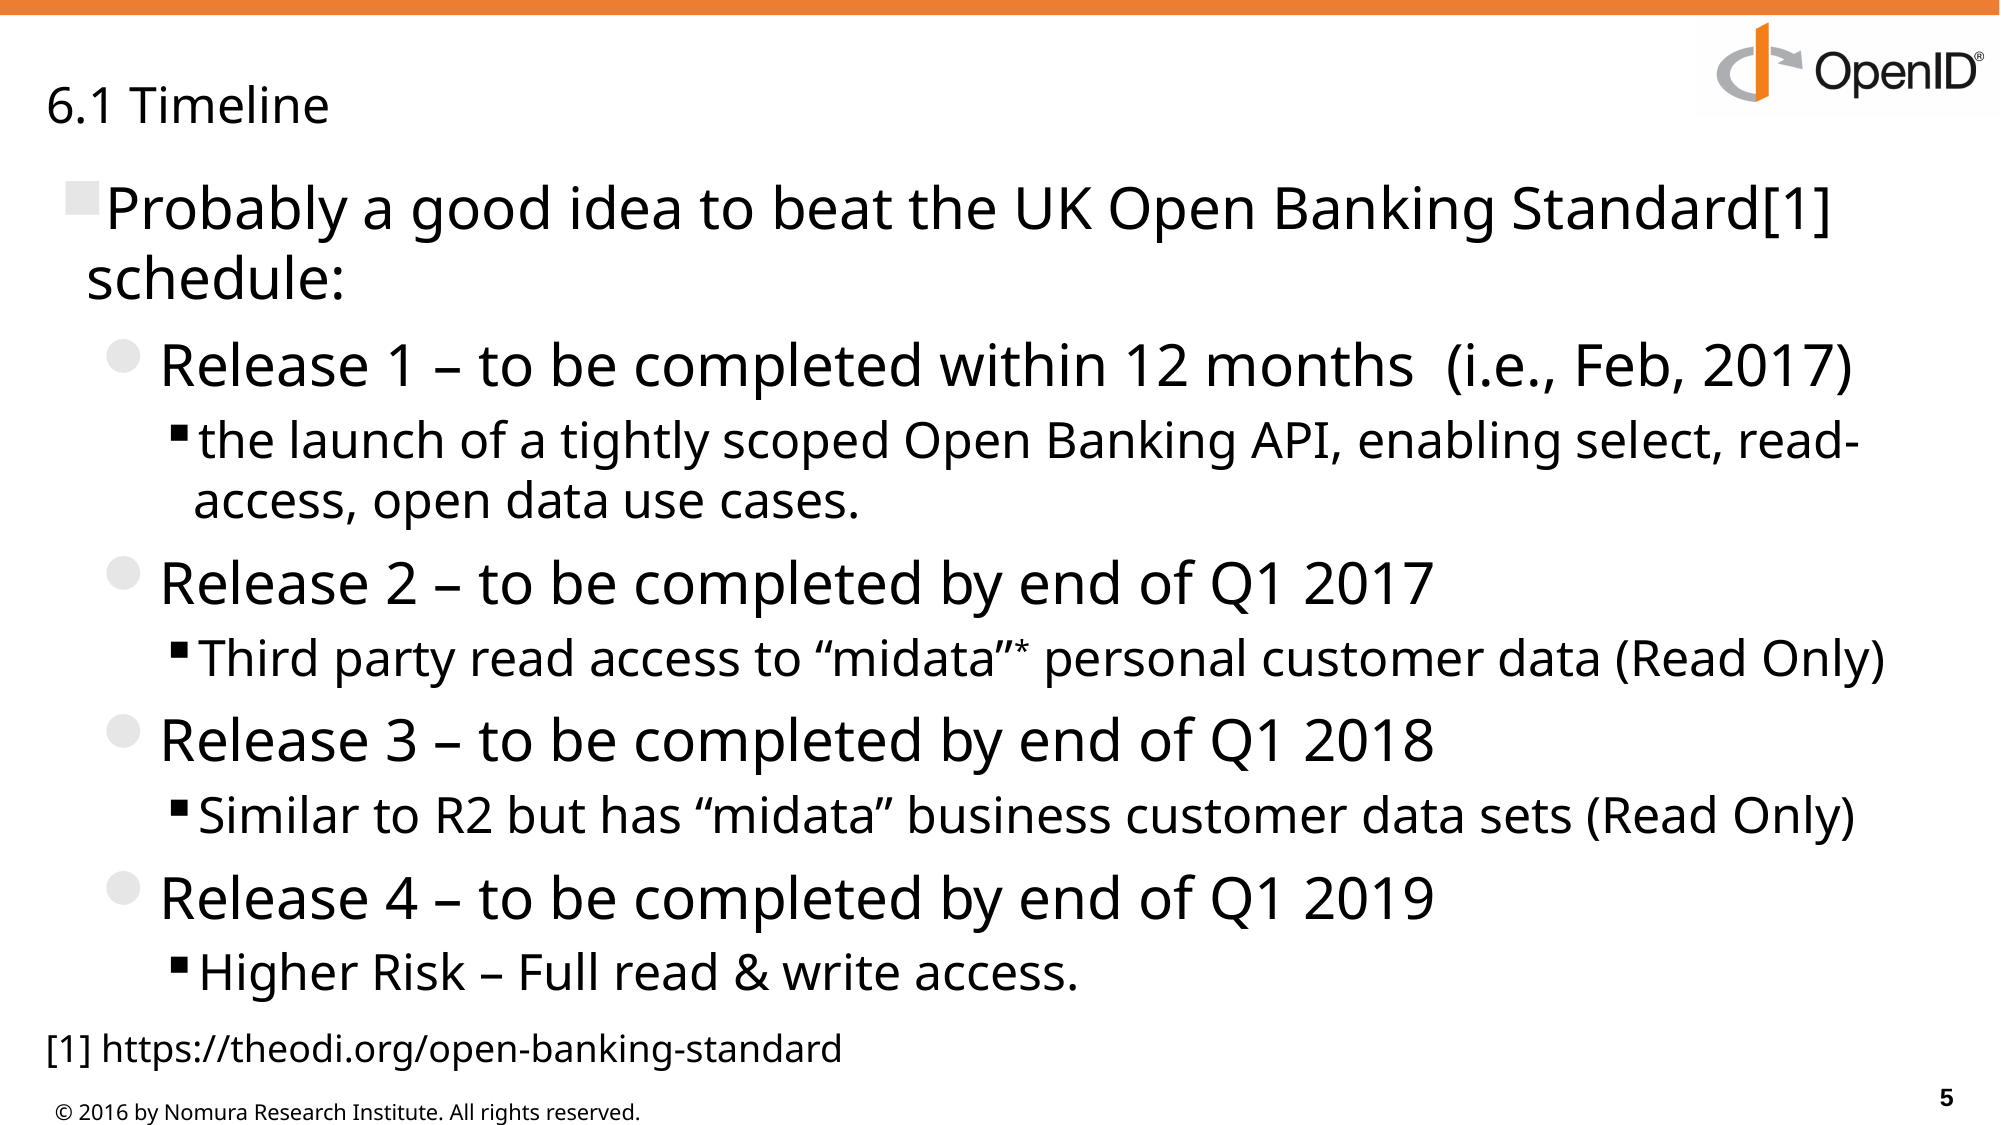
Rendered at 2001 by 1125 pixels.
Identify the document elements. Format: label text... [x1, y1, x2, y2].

picture [1696, 16, 2000, 117]
list Probably a good idea to beat the UK Open Banking Standard[1] schedule: Release 1 – to be completed within 12 months (i.e., Feb, 2017) the launch of a tightly scoped Open Banking API, enabling select, read-access, open data use cases. Release 2 – to be completed by end of Q1 2017 Third party read access to “midata”* personal customer data (Read Only) Release 3 – to be completed by end of Q1 2018 Similar to R2 but has “midata” business customer data sets (Read Only) Release 4 – to be completed by end of Q1 2019 Higher Risk – Full read & write access. [45, 163, 1955, 872]
title 6.1 Timeline [45, 49, 1955, 142]
slide_number 5 [1820, 1078, 1954, 1116]
text_box [1] https://theodi.org/open-banking-standard [30, 1017, 859, 1078]
